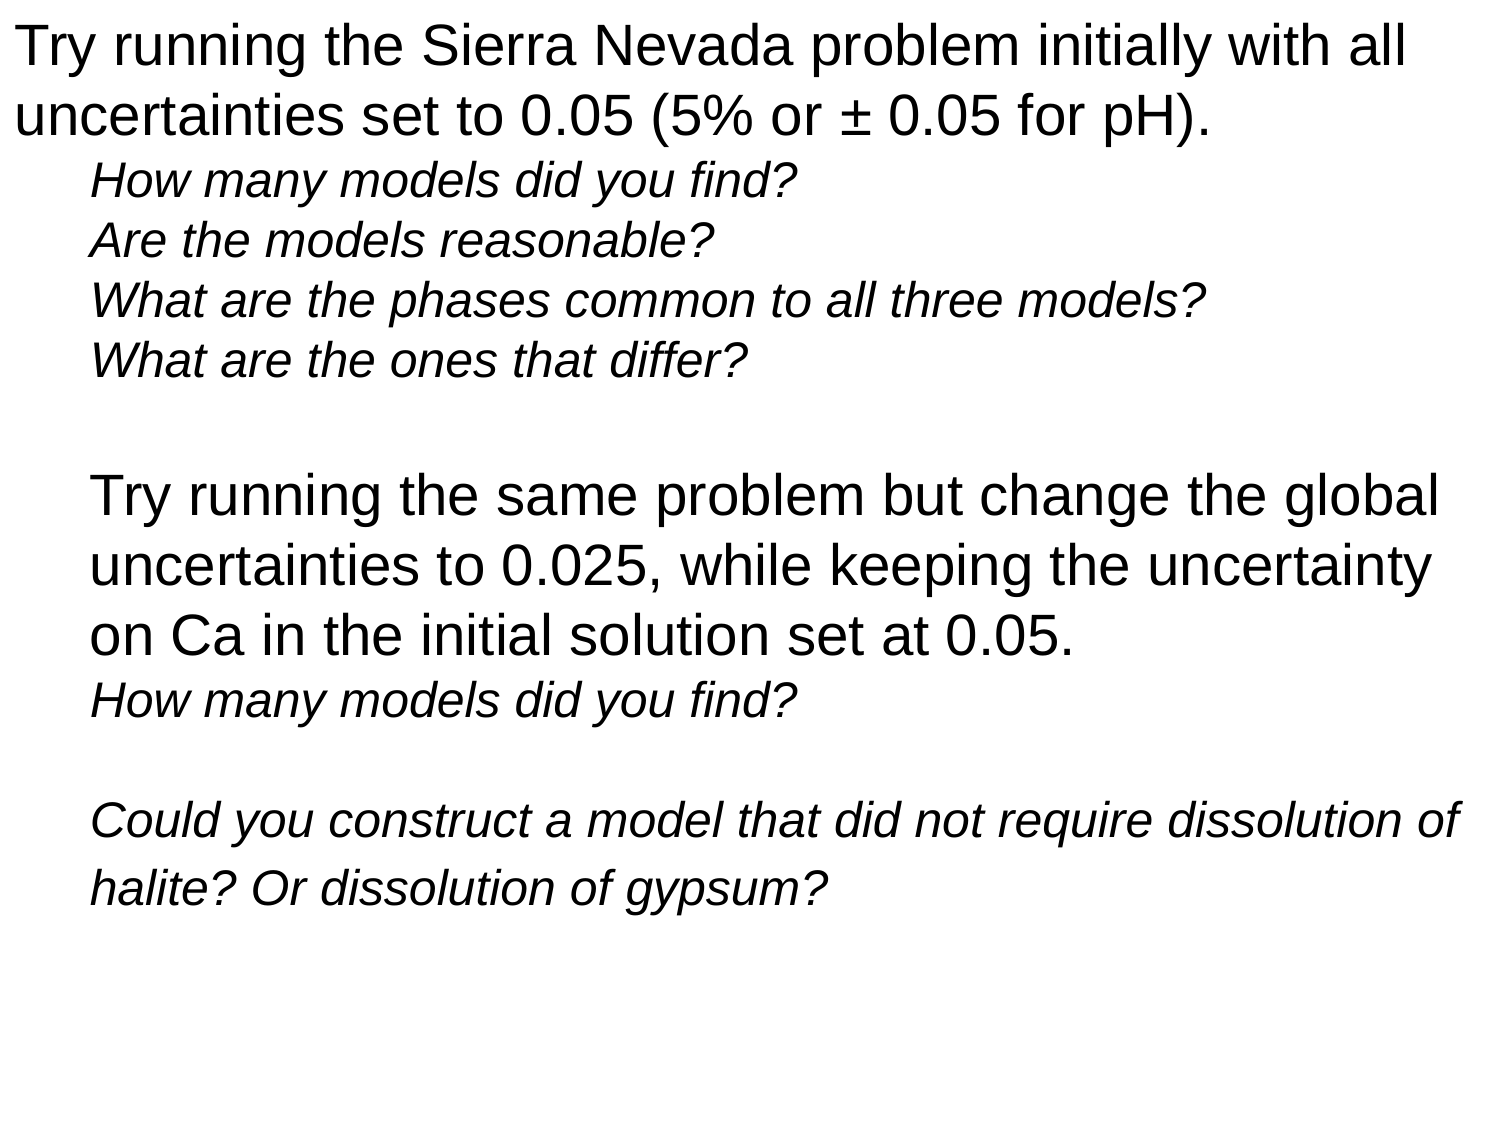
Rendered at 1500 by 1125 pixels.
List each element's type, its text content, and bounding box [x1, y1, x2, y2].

text_box Try running the Sierra Nevada problem initially with all uncertainties set to 0.05 (5% or ± 0.05 for pH). How many models did you find? Are the models reasonable? What are the phases common to all three models? What are the ones that differ? Try running the same problem but change the global uncertainties to 0.025, while keeping the uncertainty on Ca in the initial solution set at 0.05. How many models did you find? Could you construct a model that did not require dissolution of halite? Or dissolution of gypsum? [0, 0, 1500, 925]
